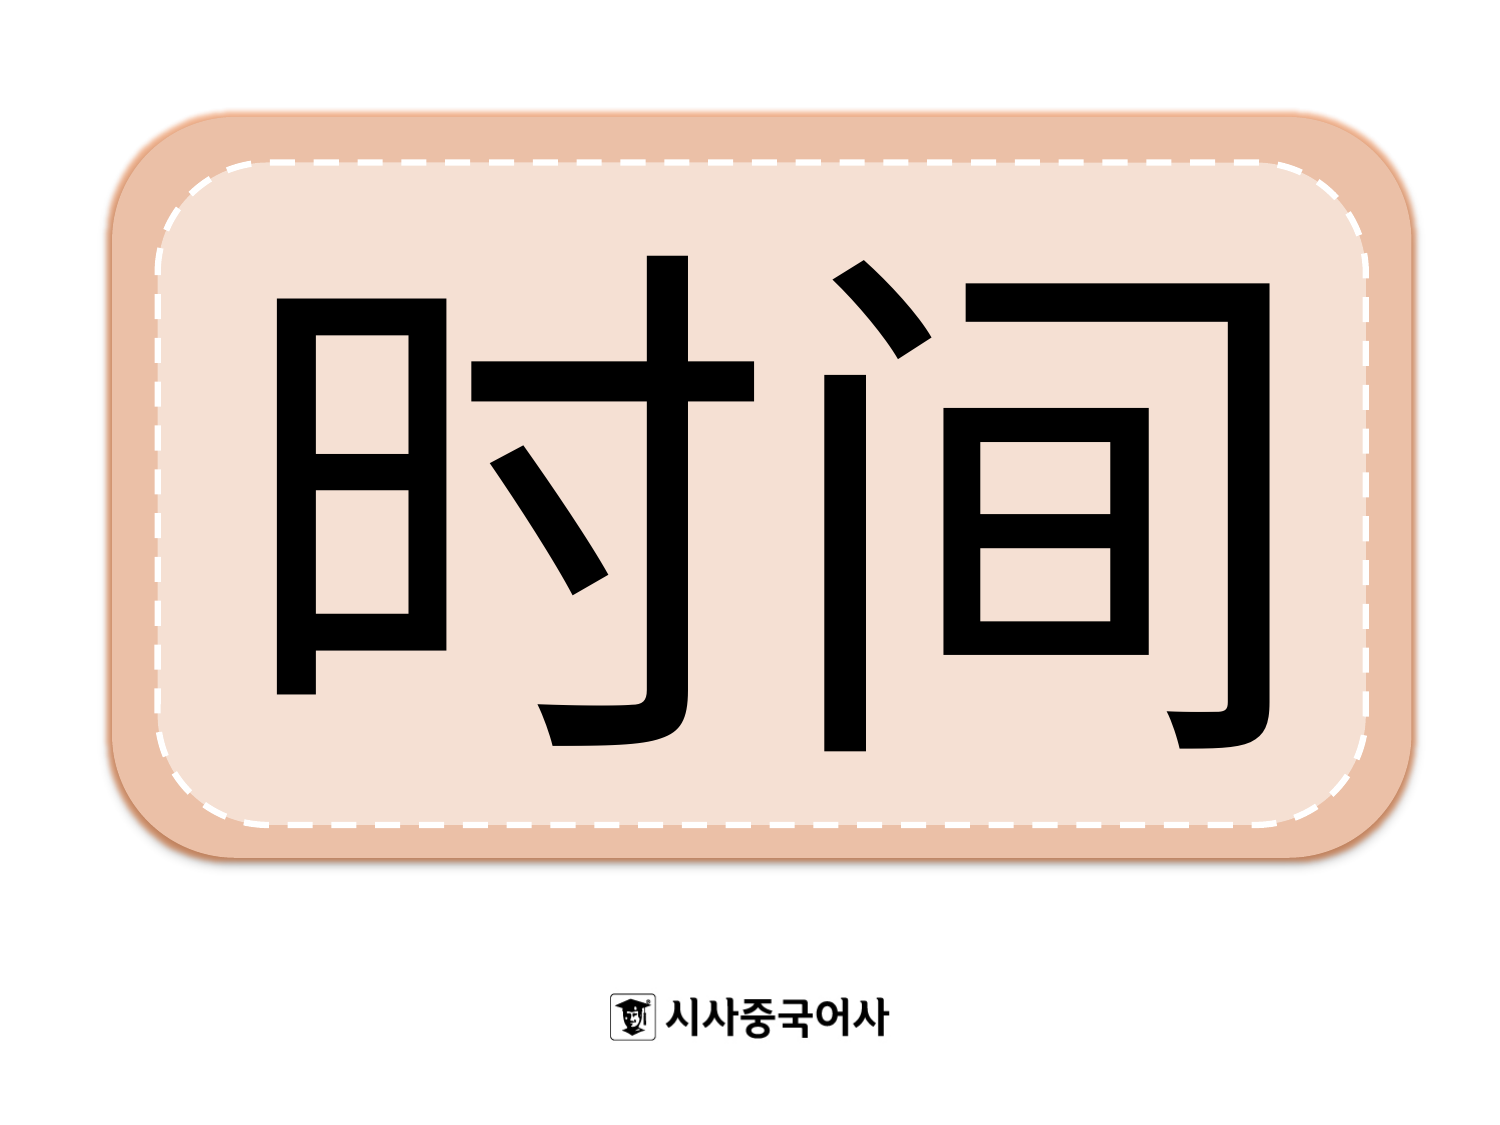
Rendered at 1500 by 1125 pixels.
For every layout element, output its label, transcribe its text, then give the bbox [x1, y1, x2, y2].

text_box 时间 [171, 160, 1380, 824]
picture [602, 987, 898, 1047]
